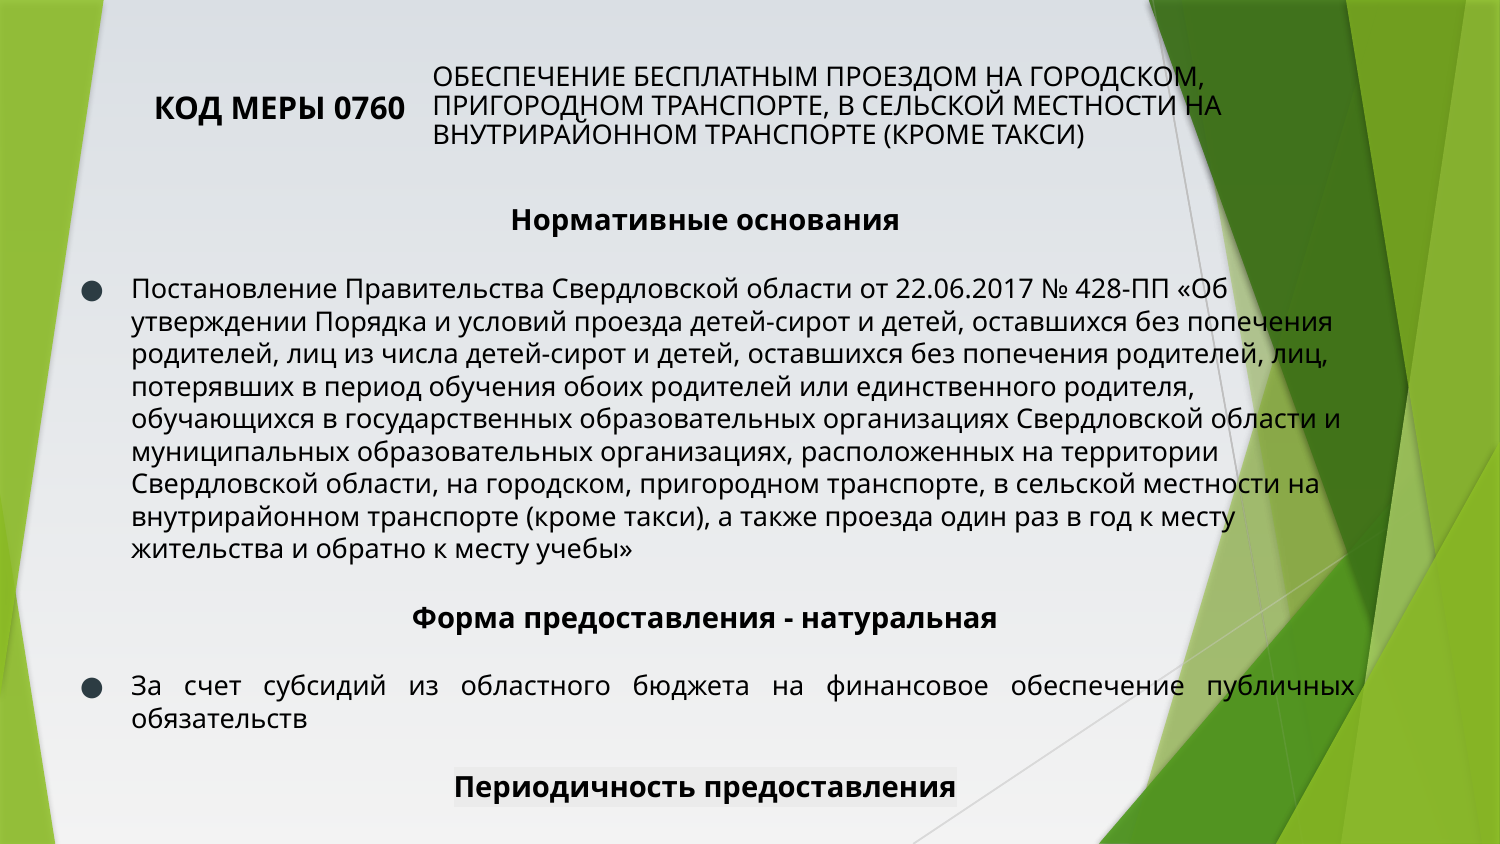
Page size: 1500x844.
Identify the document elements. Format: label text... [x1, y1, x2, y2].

title Обеспечение бесплатным проездом на городском, пригородном транспорте, в сельской местности на внутрирайонном транспорте (кроме такси) [422, 48, 1366, 165]
text_box КОД МЕРЫ 0760 [104, 48, 422, 165]
text_box Нормативные основания Постановление Правительства Свердловской области от 22.06.2017 № 428-ПП «Об утверждении Порядка и условий проезда детей-сирот и детей, оставшихся без попечения родителей, лиц из числа детей-сирот и детей, оставшихся без попечения родителей, лиц, потерявших в период обучения обоих родителей или единственного родителя, обучающихся в государственных образовательных организациях Свердловской области и муниципальных образовательных организациях, расположенных на территории Свердловской области, на городском, пригородном транспорте, в сельской местности на внутрирайонном транспорте (кроме такси), а также проезда один раз в год к месту жительства и обратно к месту учебы» Форма предоставления - натуральная За счет субсидий из областного бюджета на финансовое обеспечение публичных обязательств Периодичность предоставления В соответствии с договором с транспортной организацией (на год, квартал, месяц) [44, 196, 1366, 786]
